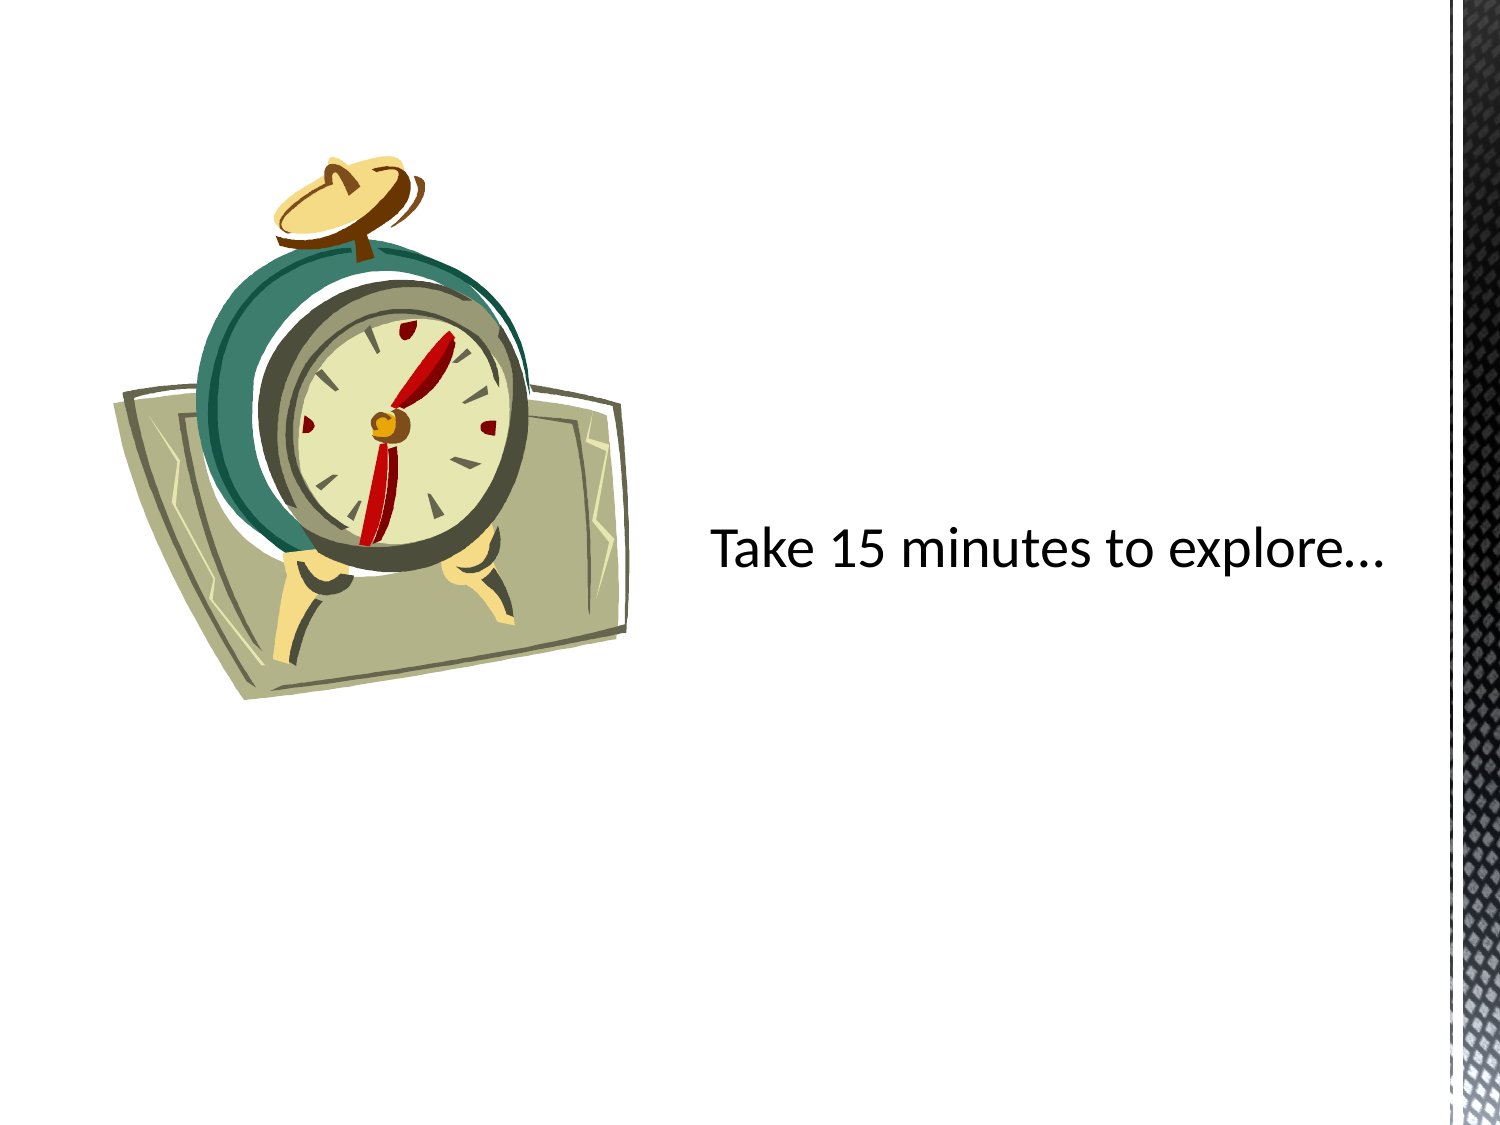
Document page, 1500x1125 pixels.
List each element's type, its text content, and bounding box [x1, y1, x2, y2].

title Take 15 minutes to explore… [650, 75, 1400, 1013]
picture [112, 149, 638, 709]
picture [1447, 0, 1500, 1125]
